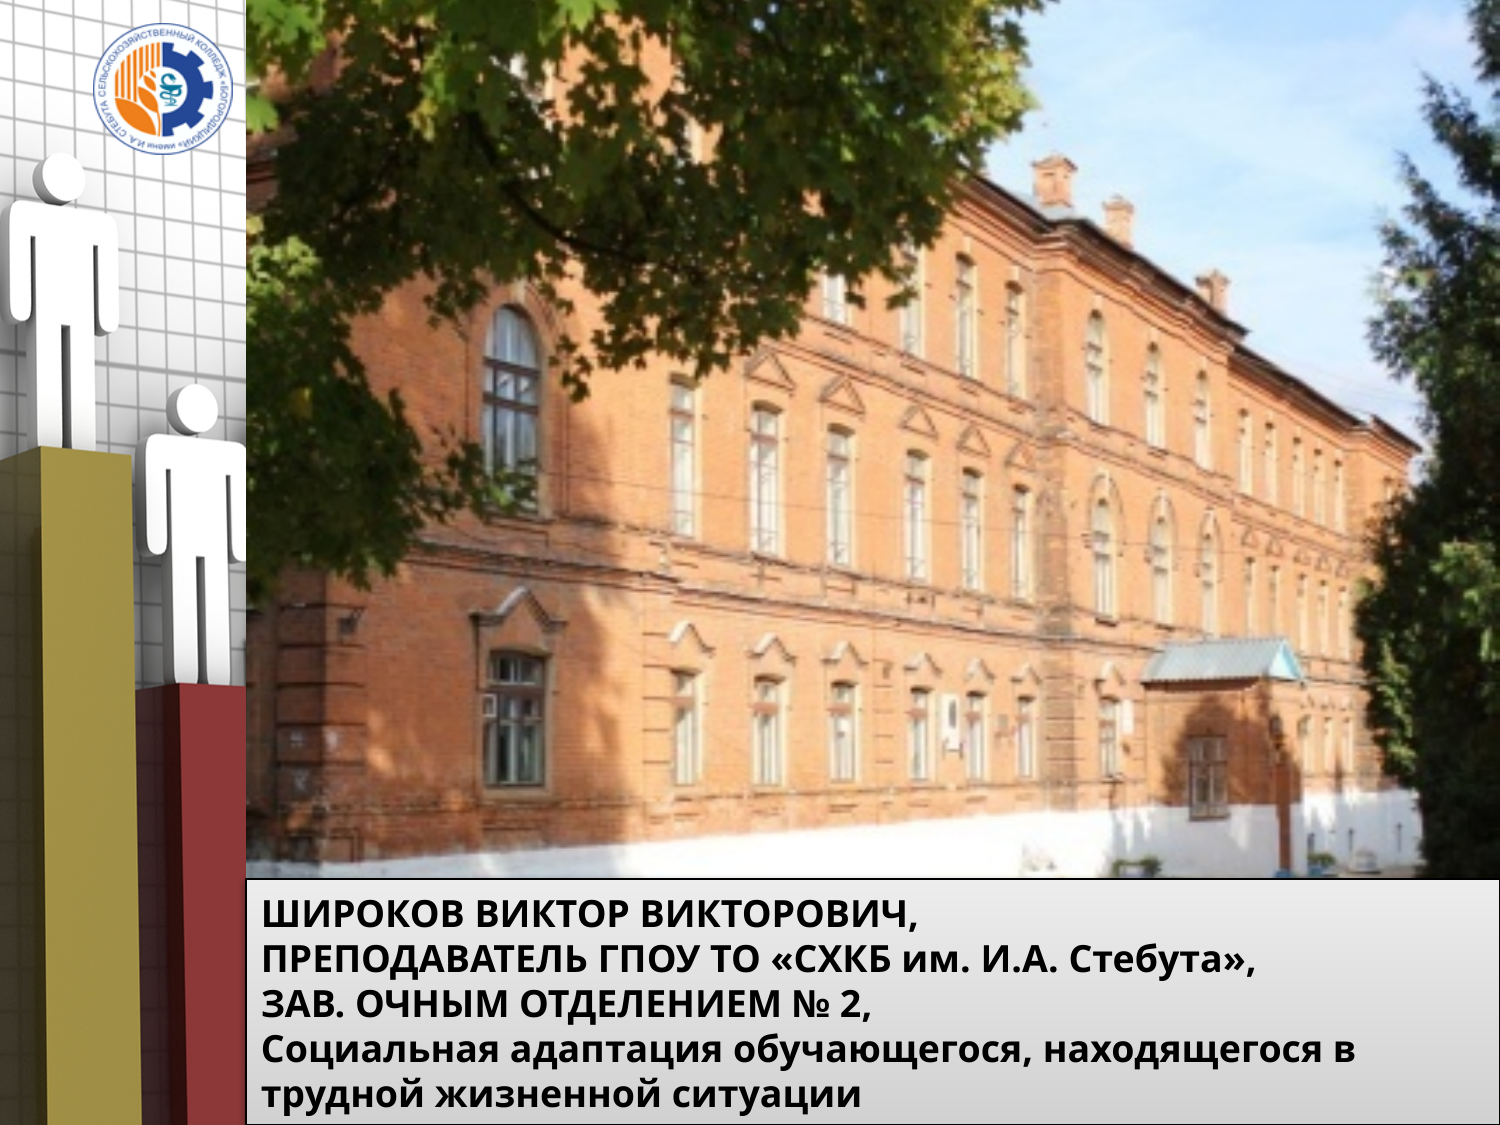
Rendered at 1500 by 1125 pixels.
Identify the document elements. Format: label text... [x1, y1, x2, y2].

picture [0, 0, 1500, 1125]
text_box ШИРОКОВ ВИКТОР ВИКТОРОВИЧ, ПРЕПОДАВАТЕЛЬ ГПОУ ТО «СХКБ им. И.А. Стебута», ЗАВ. ОЧНЫМ ОТДЕЛЕНИЕМ № 2, Социальная адаптация обучающегося, находящегося в трудной жизненной ситуации [245, 933, 1500, 1125]
